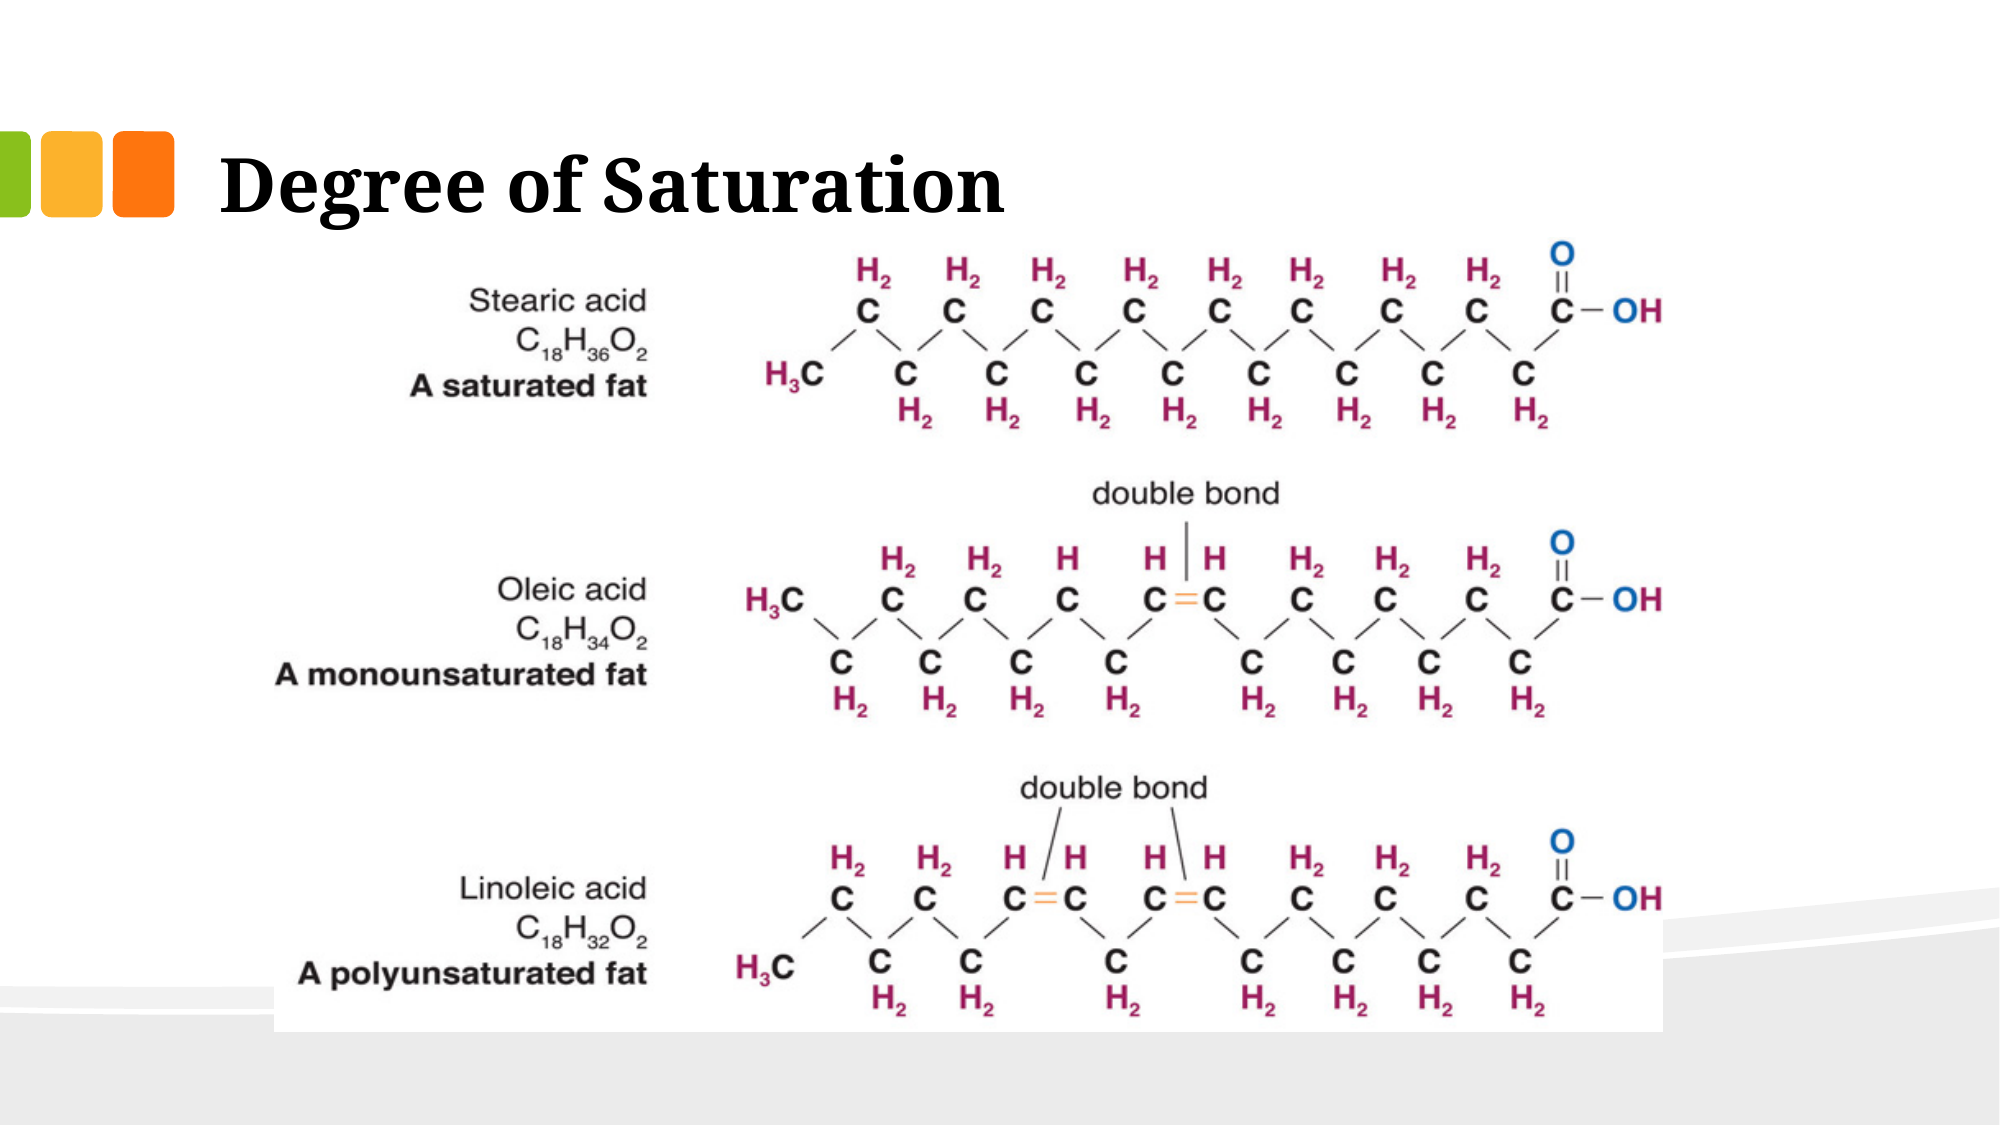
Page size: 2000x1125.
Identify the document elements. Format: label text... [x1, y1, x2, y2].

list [274, 237, 1663, 1032]
title Degree of Saturation [199, 24, 1800, 238]
